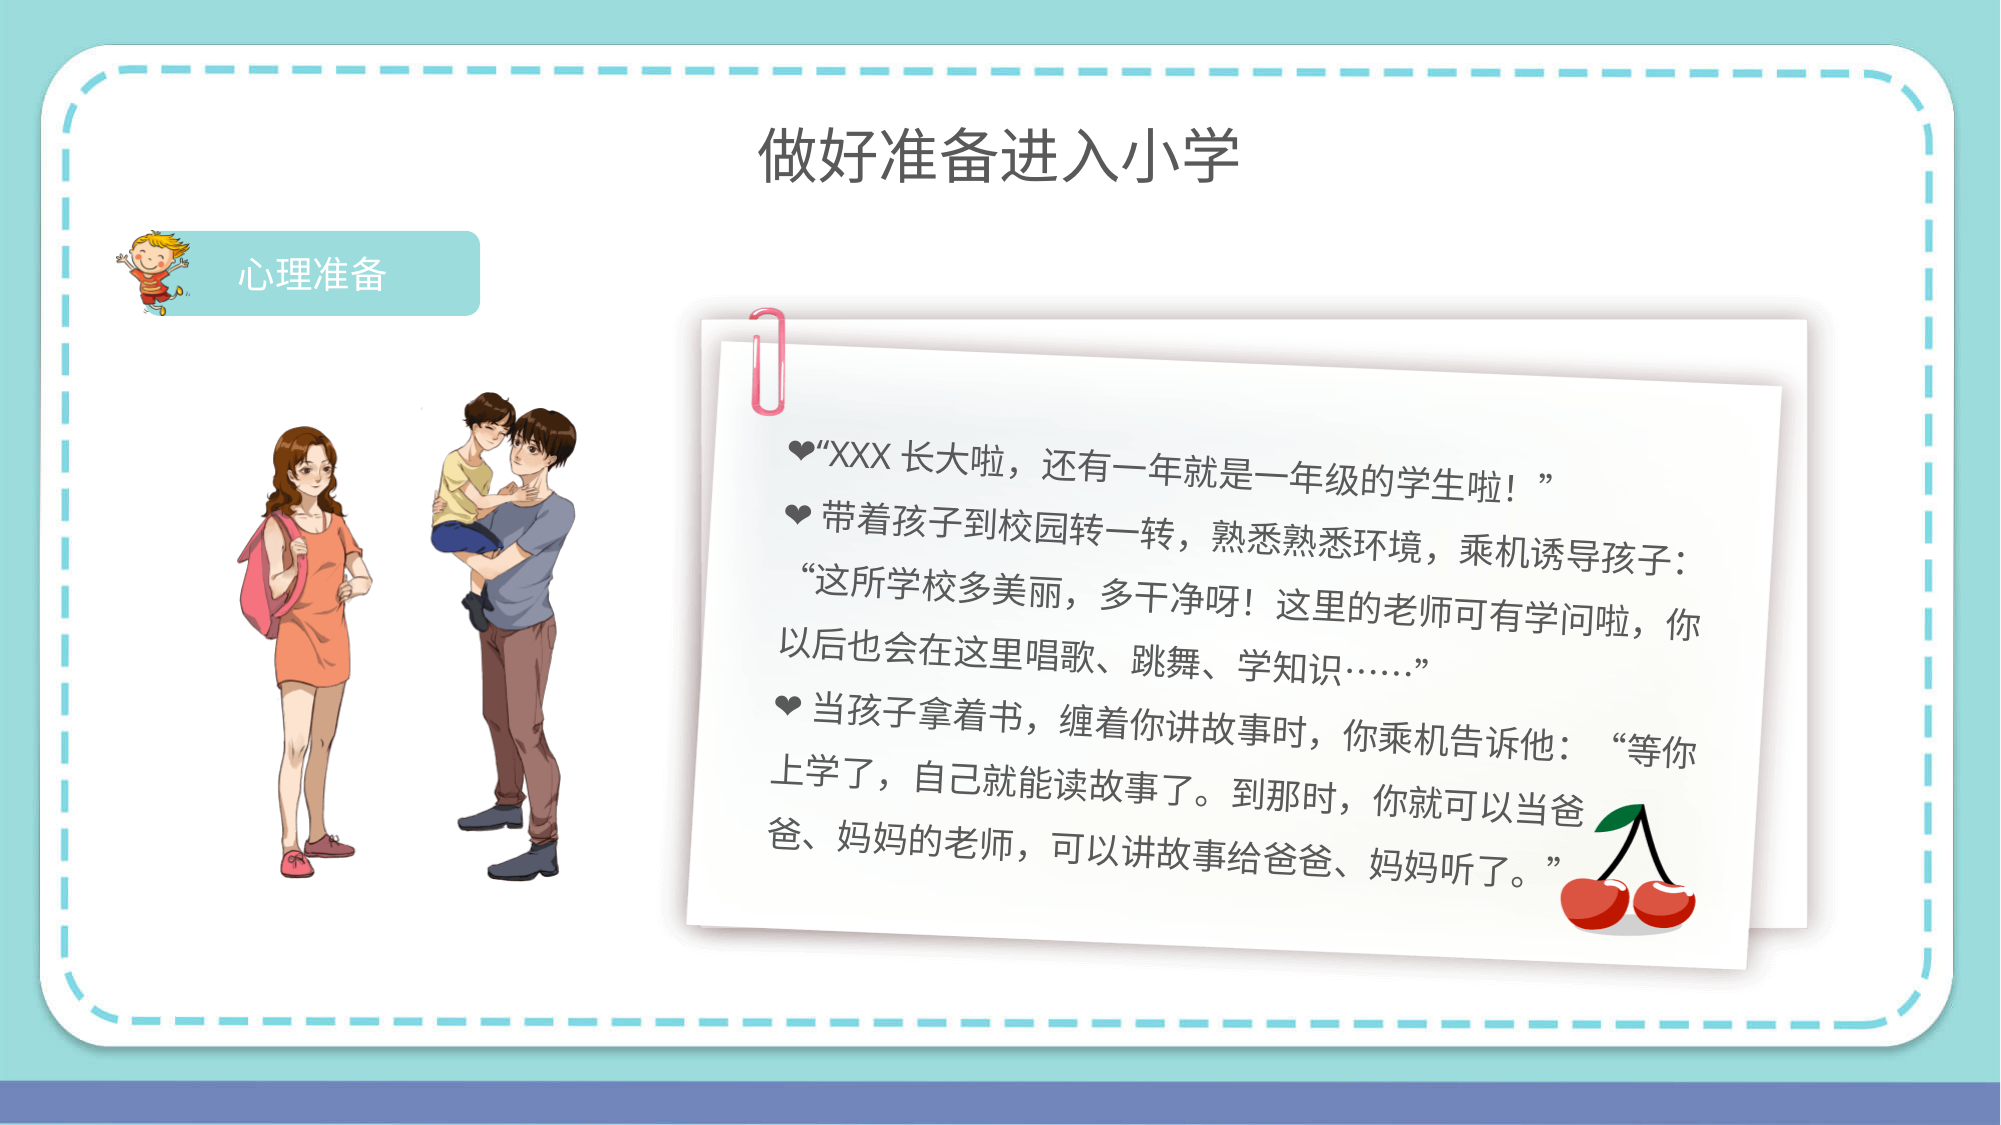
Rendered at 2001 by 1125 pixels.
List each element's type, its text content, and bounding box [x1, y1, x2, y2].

picture [0, 0, 2001, 1125]
text_box 做好准备进入小学 [743, 110, 1257, 198]
text_box 心理准备 [154, 229, 482, 317]
